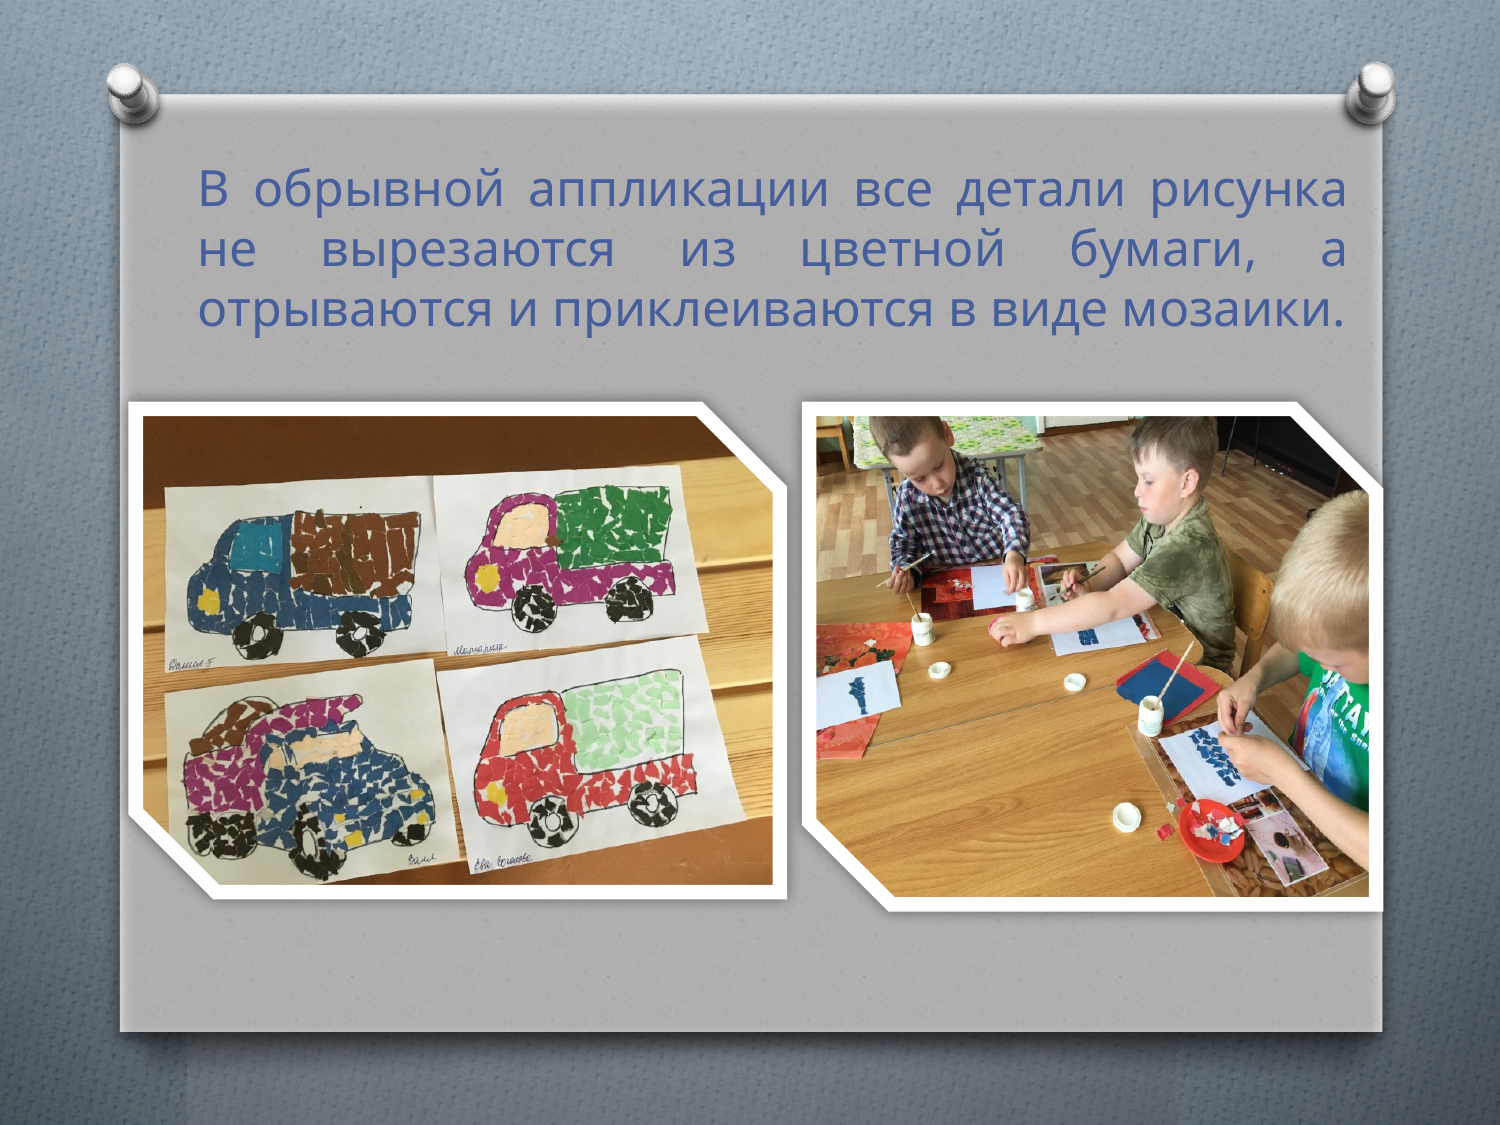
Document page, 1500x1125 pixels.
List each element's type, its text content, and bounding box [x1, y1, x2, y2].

picture [135, 408, 781, 893]
picture [1317, 35, 1439, 151]
picture [808, 408, 1377, 905]
picture [75, 29, 198, 153]
list В обрывной аппликации все детали рисунка не вырезаются из цветной бумаги, а отрываются и приклеиваются в виде мозаики. [183, 149, 1365, 468]
